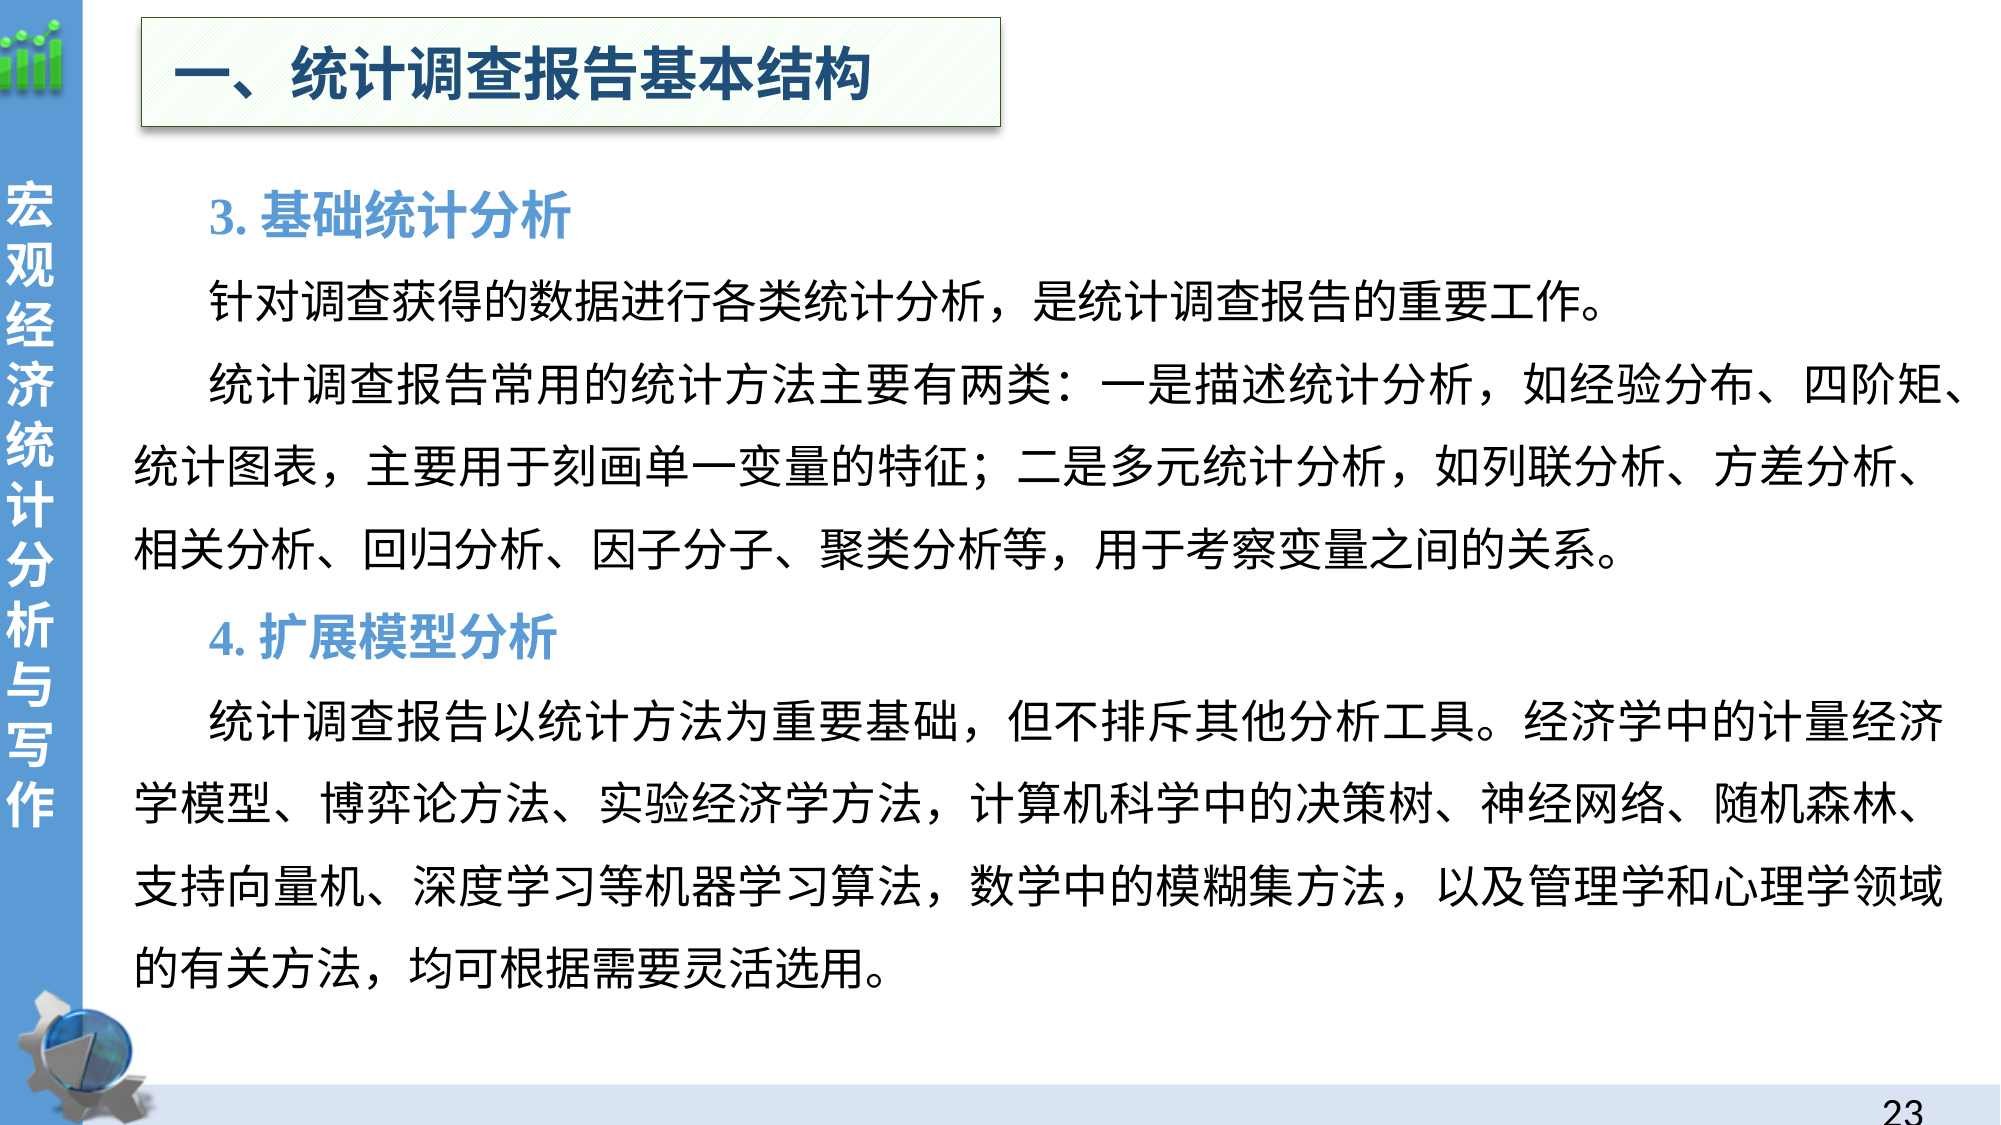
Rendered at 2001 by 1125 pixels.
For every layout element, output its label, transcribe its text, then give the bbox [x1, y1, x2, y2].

text_box 22 [1786, 1085, 1940, 1125]
picture [0, 0, 2001, 1125]
text_box 3.基础统计分析 针对调查获得的数据进行各类统计分析，是统计调查报告的重要工作。 统计调查报告常用的统计方法主要有两类：一是描述统计分析，如经验分布、四阶矩、统计图表，主要用于刻画单一变量的特征；二是多元统计分析，如列联分析、方差分析、相关分析、回归分析、因子分子、聚类分析等，用于考察变量之间的关系。 4.扩展模型分析 统计调查报告以统计方法为重要基础，但不排斥其他分析工具。经济学中的计量经济学模型、博弈论方法、实验经济学方法，计算机科学中的决策树、神经网络、随机森林、支持向量机、深度学习等机器学习算法，数学中的模糊集方法，以及管理学和心理学领域的有关方法，均可根据需要灵活选用。 [119, 144, 1960, 1086]
text_box 一、统计调查报告基本结构 [141, 17, 1000, 127]
